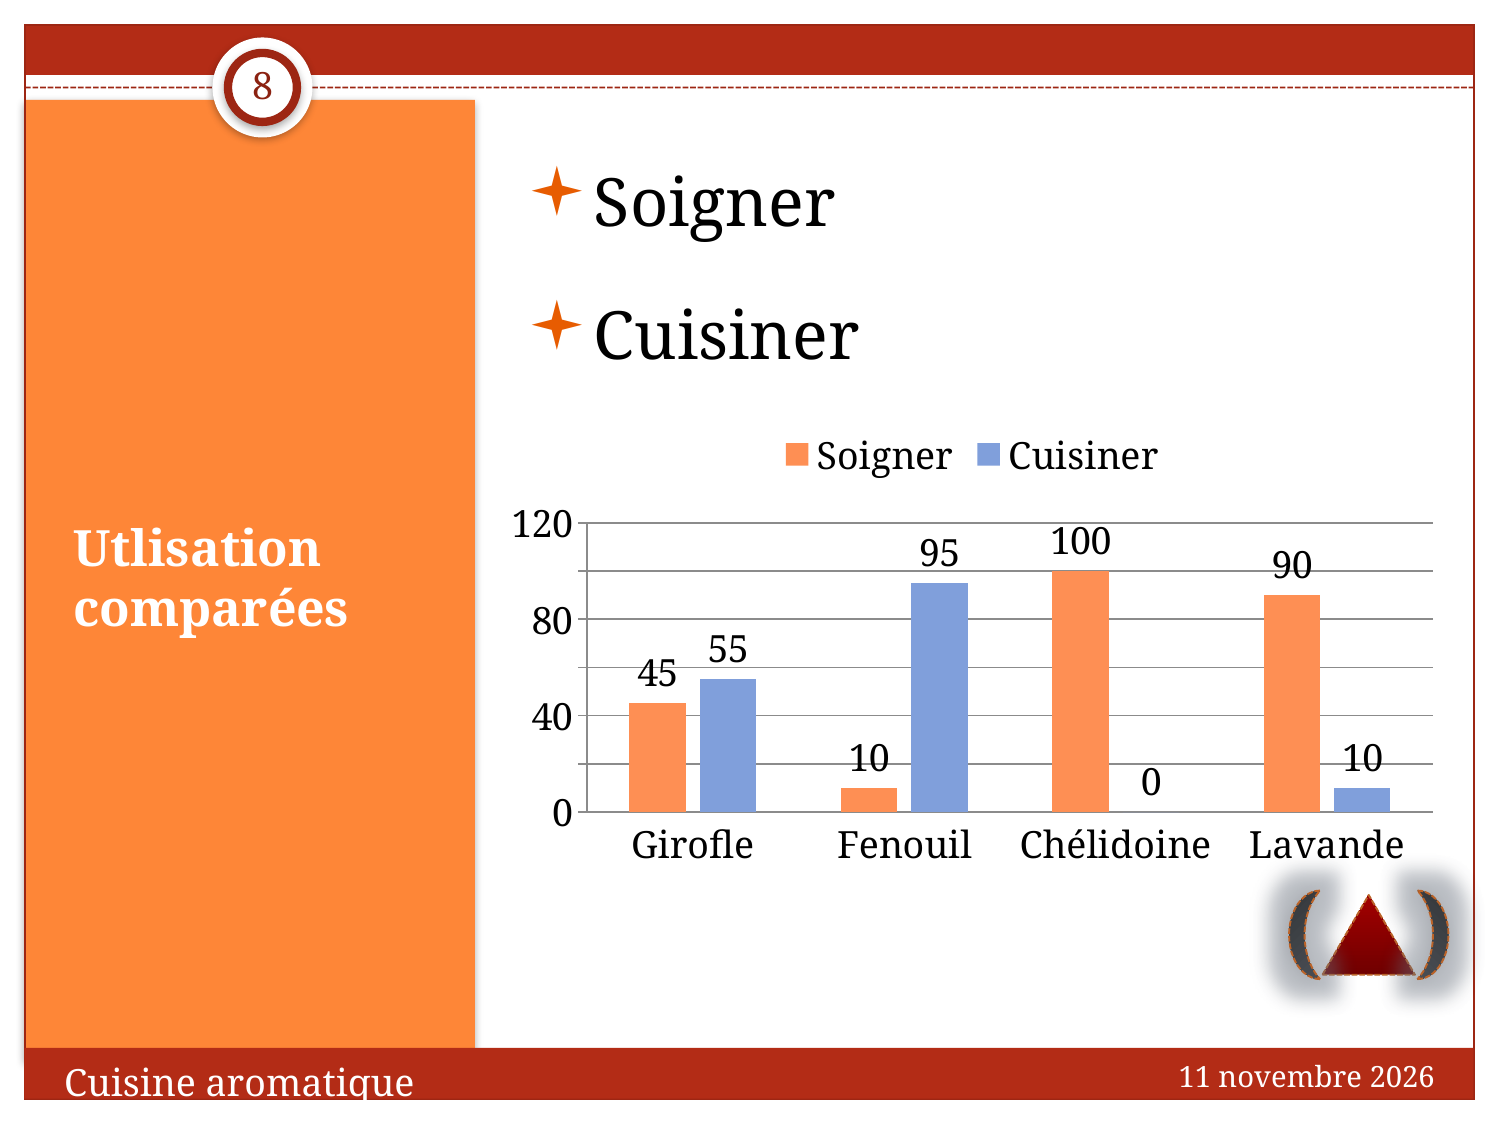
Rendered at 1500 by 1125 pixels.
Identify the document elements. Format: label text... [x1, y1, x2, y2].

chart [491, 409, 1453, 880]
title Utlisation comparées [58, 481, 447, 644]
list Soigner Cuisiner [512, 112, 1438, 407]
footer Cuisine aromatique [49, 1051, 605, 1112]
slide_number 8 [225, 51, 300, 124]
list Soigner Cuisiner [512, 889, 1438, 1000]
slide_number mars 09 [950, 1050, 1450, 1111]
